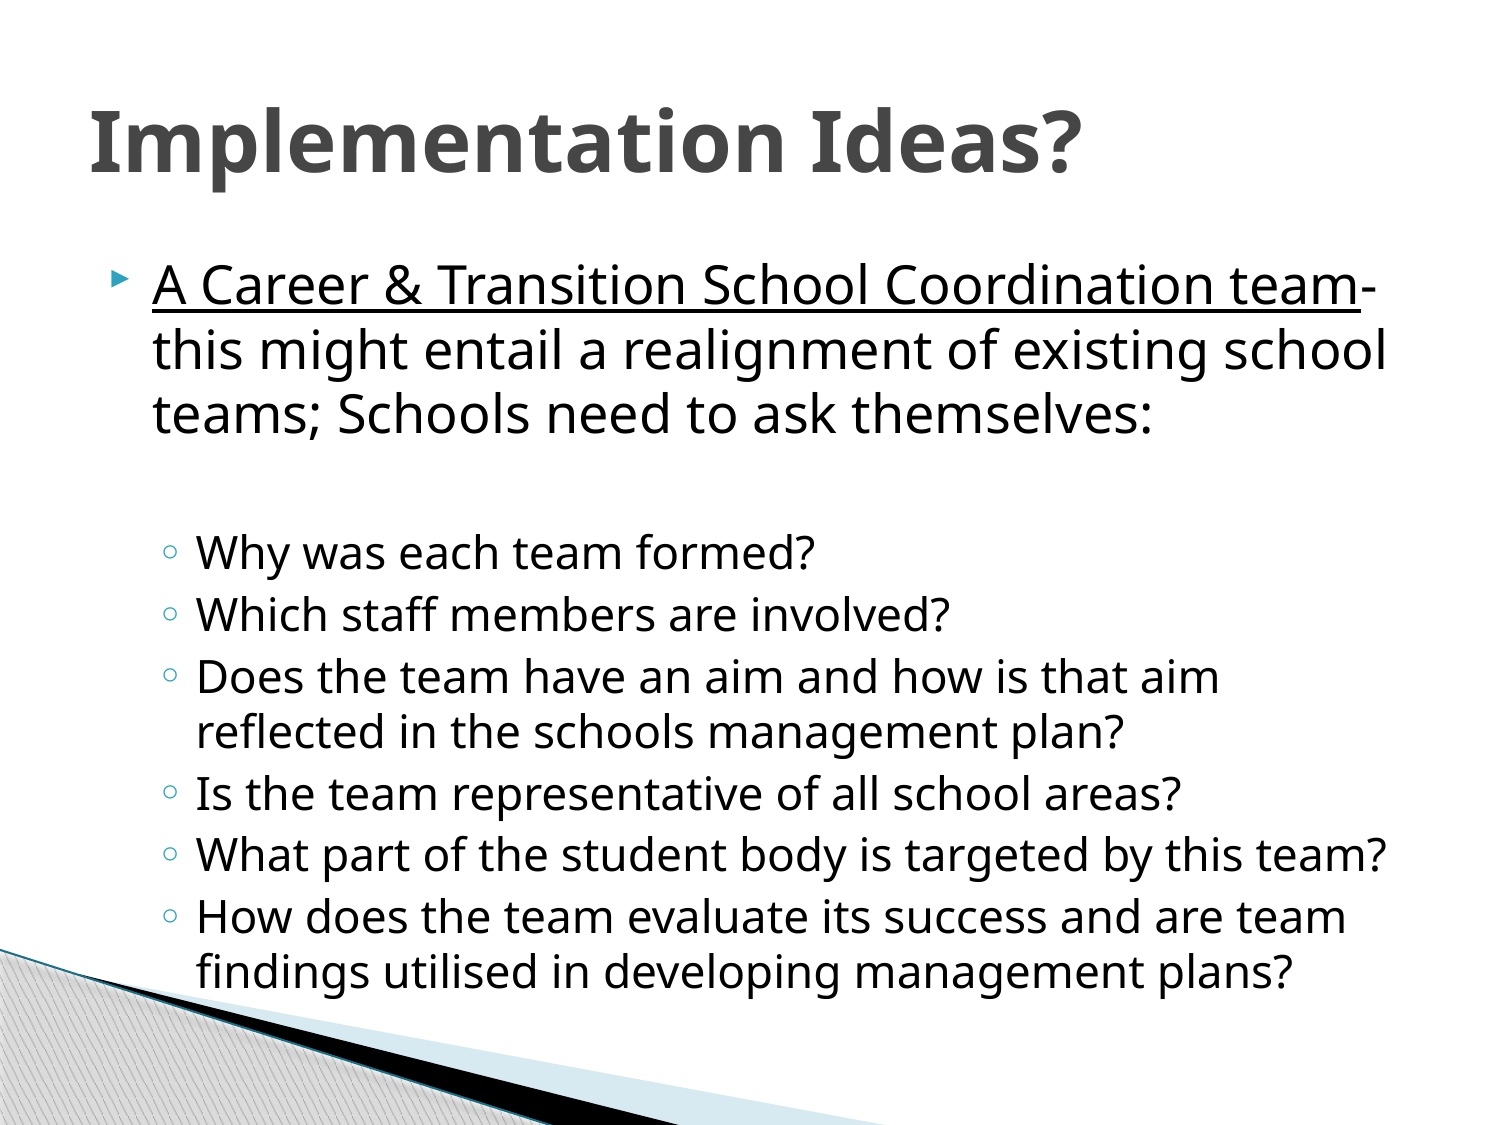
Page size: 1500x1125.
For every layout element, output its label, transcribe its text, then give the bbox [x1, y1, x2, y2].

list A Career & Transition School Coordination team- this might entail a realignment of existing school teams; Schools need to ask themselves: Why was each team formed? Which staff members are involved? Does the team have an aim and how is that aim reflected in the schools management plan? Is the team representative of all school areas? What part of the student body is targeted by this team? How does the team evaluate its success and are team findings utilised in developing management plans? [75, 243, 1425, 1020]
title Implementation Ideas? [75, 45, 1425, 233]
